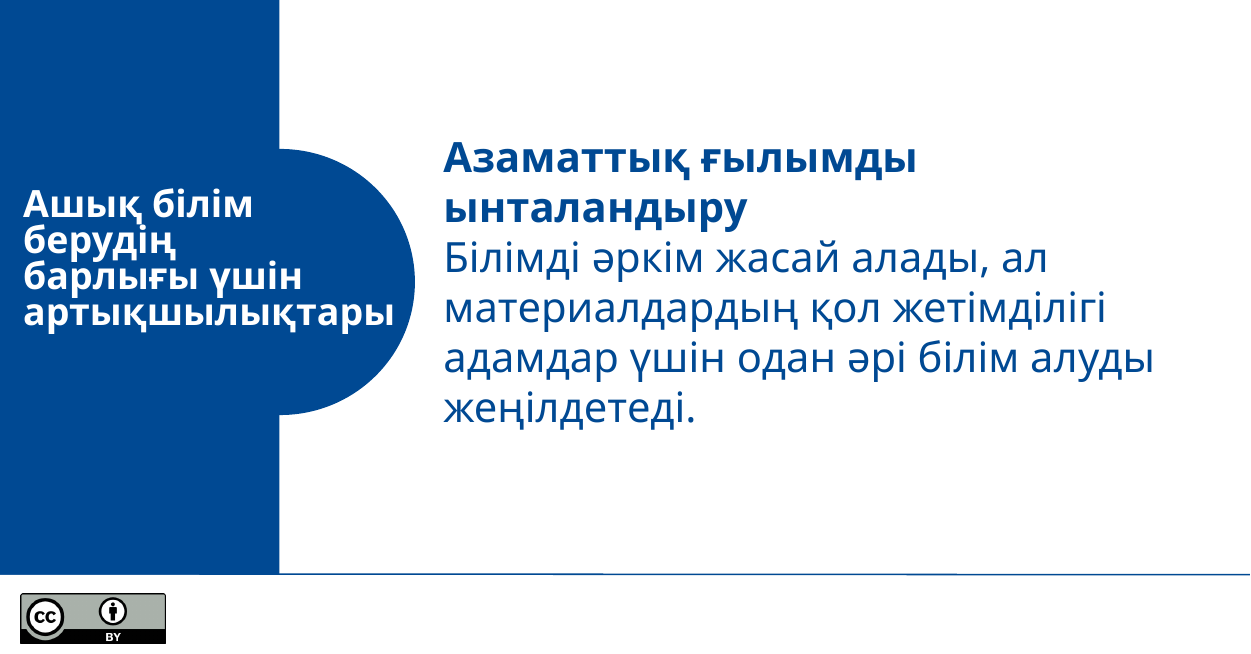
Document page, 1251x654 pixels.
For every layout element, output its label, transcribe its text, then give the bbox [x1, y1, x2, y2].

text_box [0, 582, 1250, 654]
text_box Азаматтық ғылымды ынталандыру Білімді әркім жасай алады, ал материалдардың қол жетімділігі адамдар үшін одан әрі білім алуды жеңілдетеді. [428, 115, 1178, 446]
text_box [0, 0, 280, 573]
text_box Ашық білім берудің барлығы үшін артықшылықтары [8, 173, 415, 348]
picture [20, 592, 166, 645]
text_box [203, 148, 358, 173]
text_box [163, 348, 398, 416]
